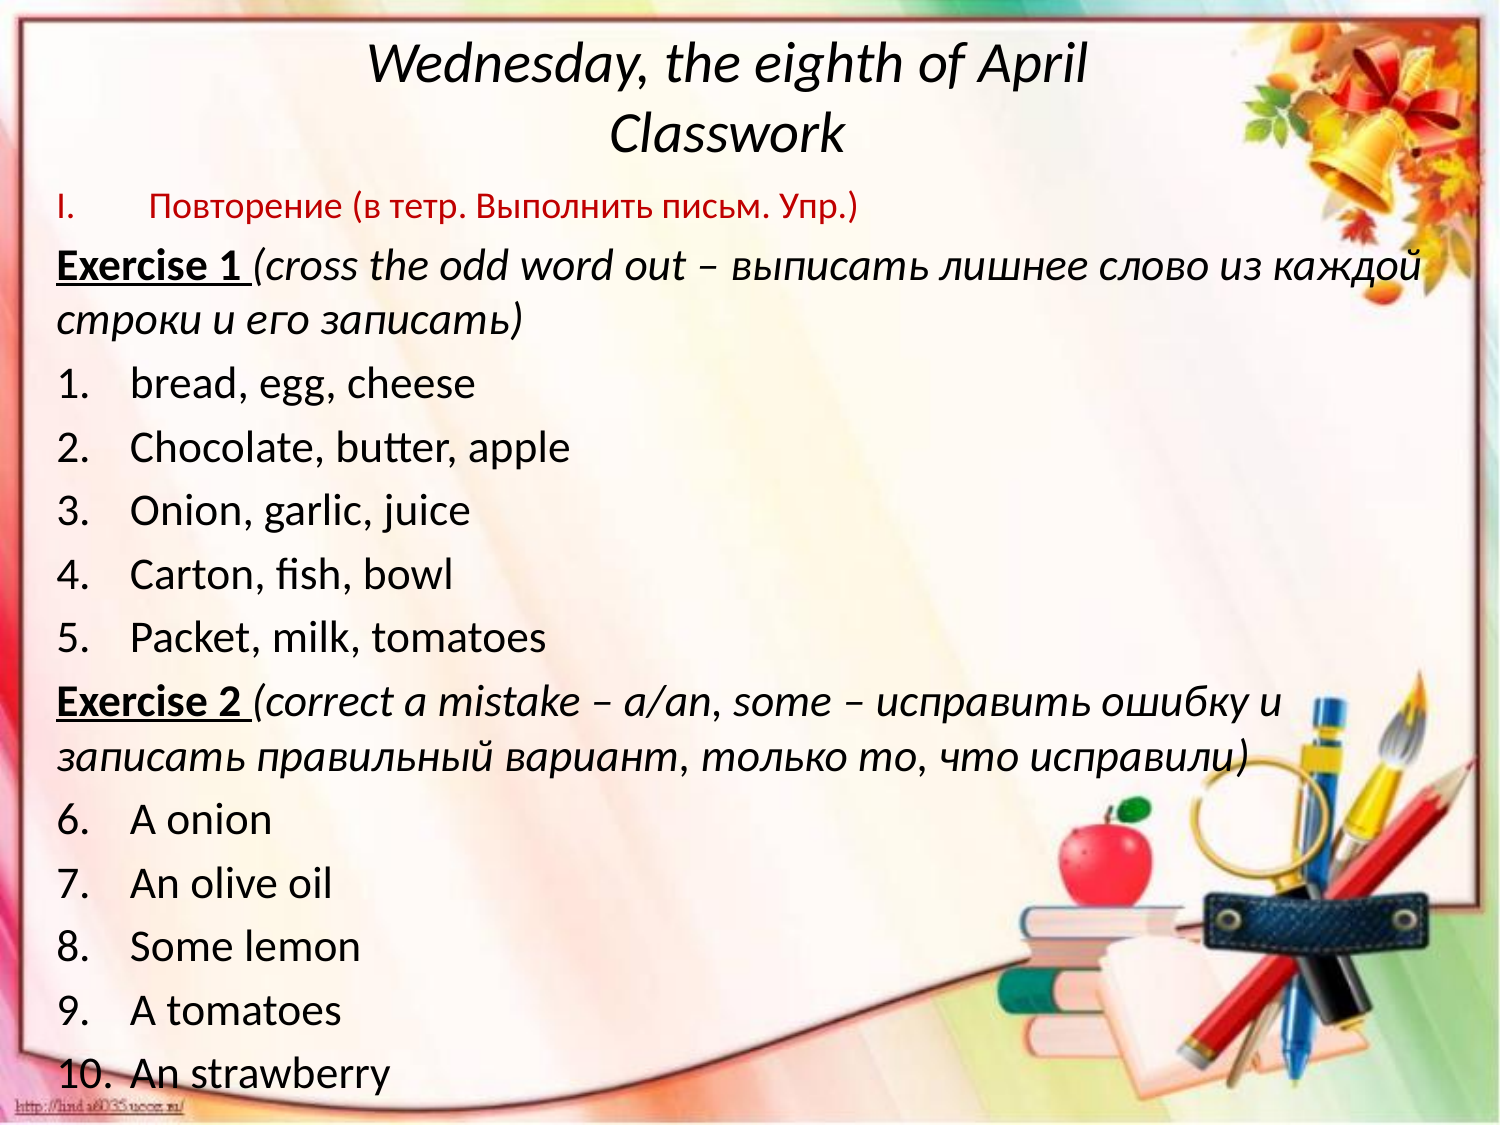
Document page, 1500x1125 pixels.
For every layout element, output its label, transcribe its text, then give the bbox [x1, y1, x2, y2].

list Повторение (в тетр. Выполнить письм. Упр.) Exercise 1 (cross the odd word out – выписать лишнее слово из каждой строки и его записать) bread, egg, cheese Chocolate, butter, apple Onion, garlic, juice Carton, fish, bowl Packet, milk, tomatoes Exercise 2 (correct a mistake – a/an, some – исправить ошибку и записать правильный вариант, только то, что исправили) A onion An olive oil Some lemon A tomatoes An strawberry [41, 172, 1471, 1106]
title Wednesday, the eighth of April Classwork [53, 0, 1404, 172]
picture [0, 0, 1500, 1125]
